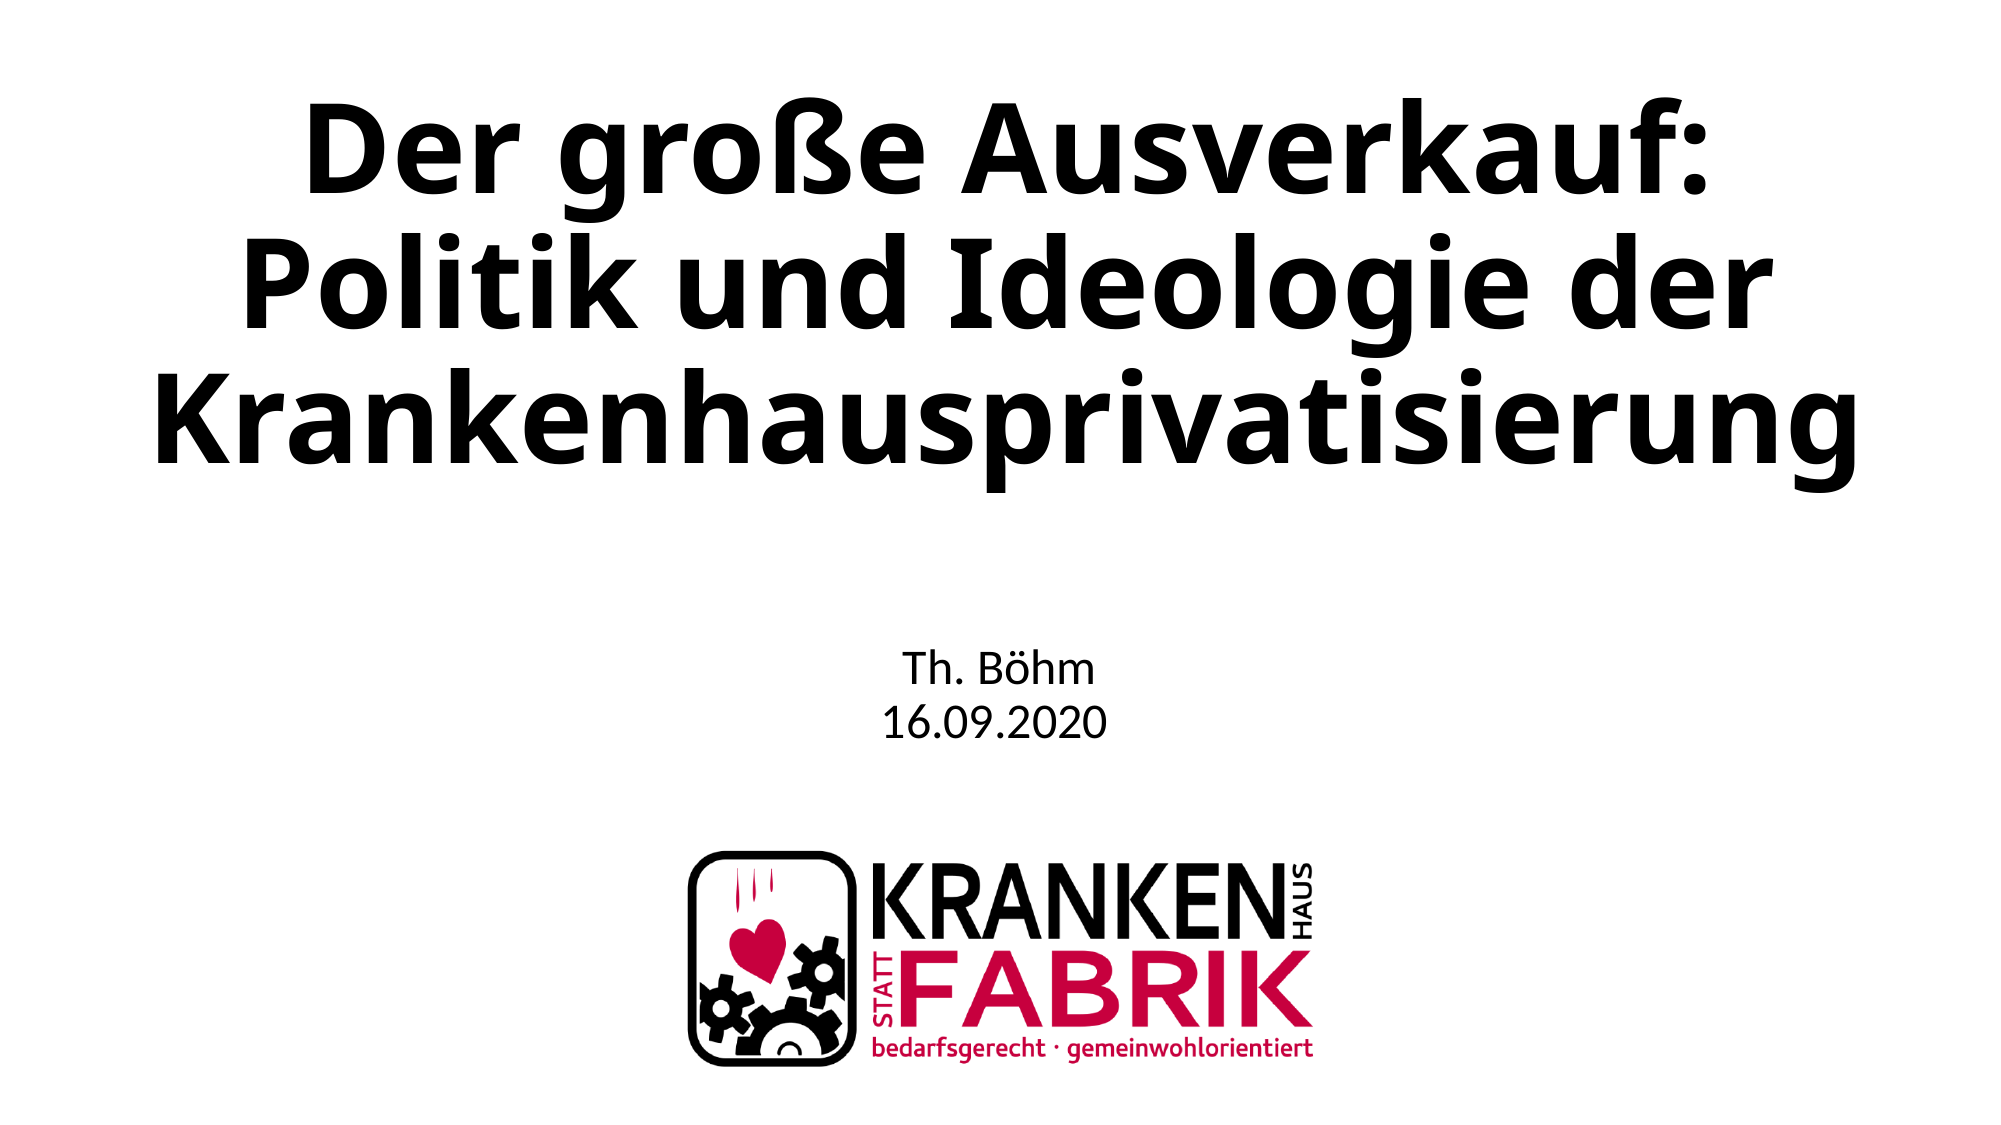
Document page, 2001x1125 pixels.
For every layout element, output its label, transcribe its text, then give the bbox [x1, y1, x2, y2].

subtitle Th. Böhm 16.09.2020 [249, 553, 1750, 825]
title Der große Ausverkauf: Politik und Ideologie der Krankenhausprivatisierung [107, 0, 1908, 588]
picture [634, 798, 1365, 1119]
